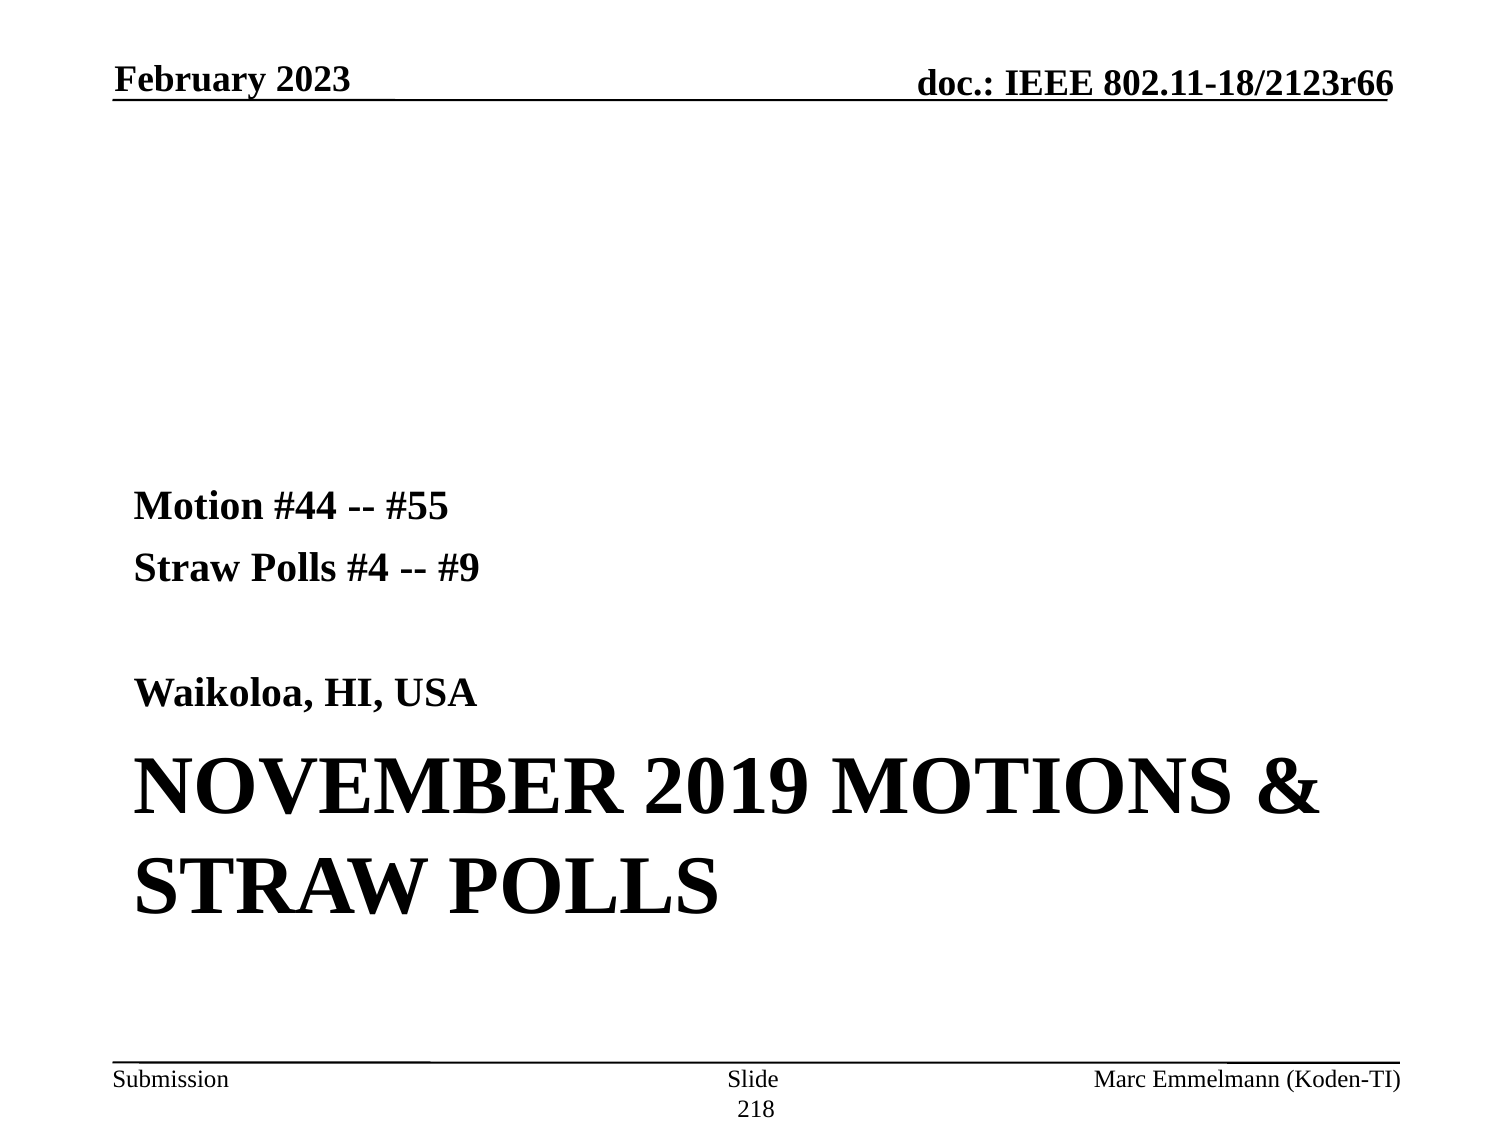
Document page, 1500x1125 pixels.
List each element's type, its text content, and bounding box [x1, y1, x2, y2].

footer Marc Emmelmann (Koden-TI) [878, 1061, 1402, 1093]
slide_number Slide 218 [712, 1061, 800, 1123]
list Motion #44 -- #55 Straw Polls #4 -- #9 Waikoloa, HI, USA [118, 476, 1394, 724]
title November 2019 Motions & Straw Polls [118, 724, 1394, 947]
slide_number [114, 54, 423, 100]
